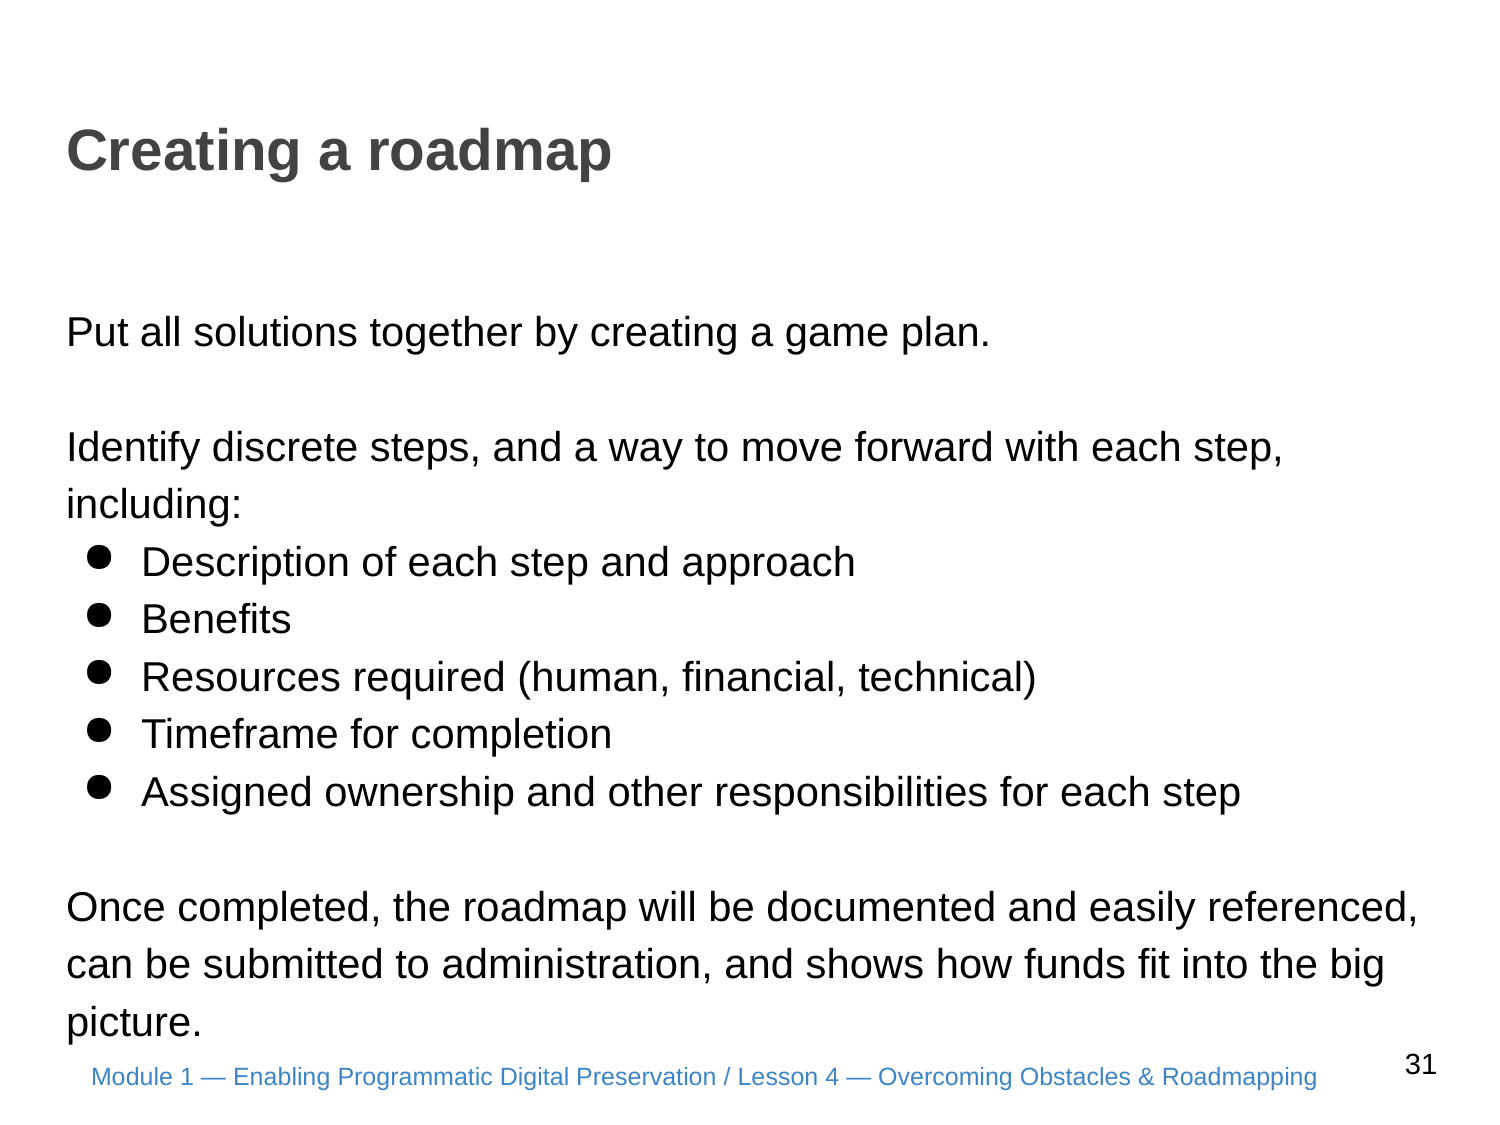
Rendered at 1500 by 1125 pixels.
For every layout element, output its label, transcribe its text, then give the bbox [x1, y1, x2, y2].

text_box Module 1 — Enabling Programmatic Digital Preservation / Lesson 4 — Overcoming Obstacles & Roadmapping [76, 1044, 1433, 1105]
slide_number 31 [1389, 1019, 1480, 1106]
list Put all solutions together by creating a game plan. Identify discrete steps, and a way to move forward with each step, including: Description of each step and approach Benefits Resources required (human, financial, technical) Timeframe for completion Assigned ownership and other responsibilities for each step Once completed, the roadmap will be documented and easily referenced, can be submitted to administration, and shows how funds fit into the big picture. [51, 282, 1449, 1000]
title Creating a roadmap [51, 97, 1449, 223]
